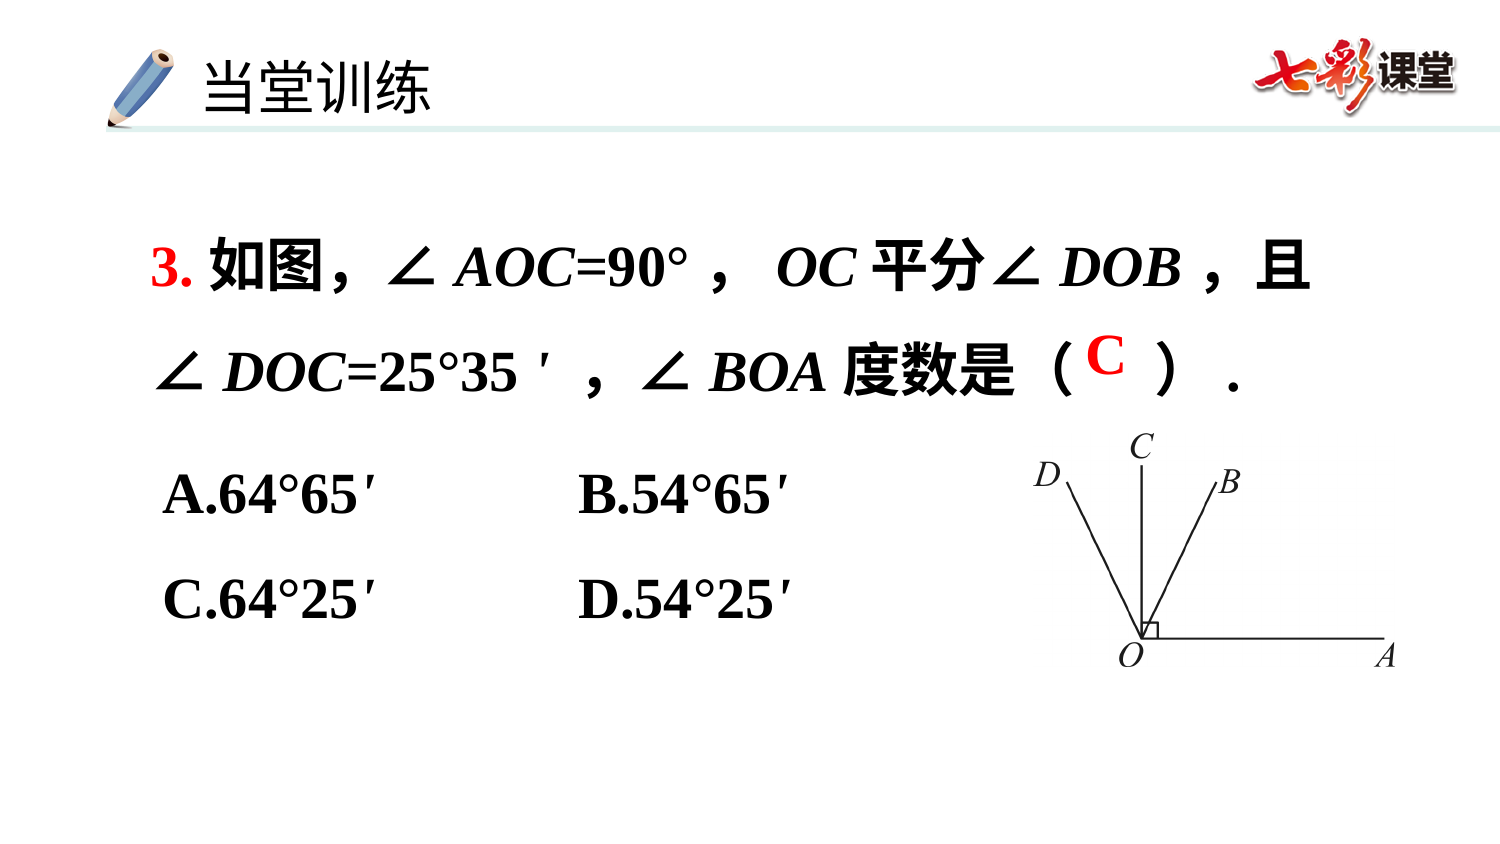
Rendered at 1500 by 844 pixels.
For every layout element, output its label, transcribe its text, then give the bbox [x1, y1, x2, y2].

text_box A.64°65' B.54°65' C.64°25' D.54°25' [147, 412, 1193, 638]
text_box 3.如图，∠AOC=90°，OC平分∠DOB，且∠DOC=25°35 ' ，∠BOA度数是（ ）. [135, 185, 1365, 411]
picture [1249, 32, 1461, 118]
picture [1033, 433, 1395, 667]
picture [100, 32, 181, 146]
text_box C [1070, 308, 1155, 394]
